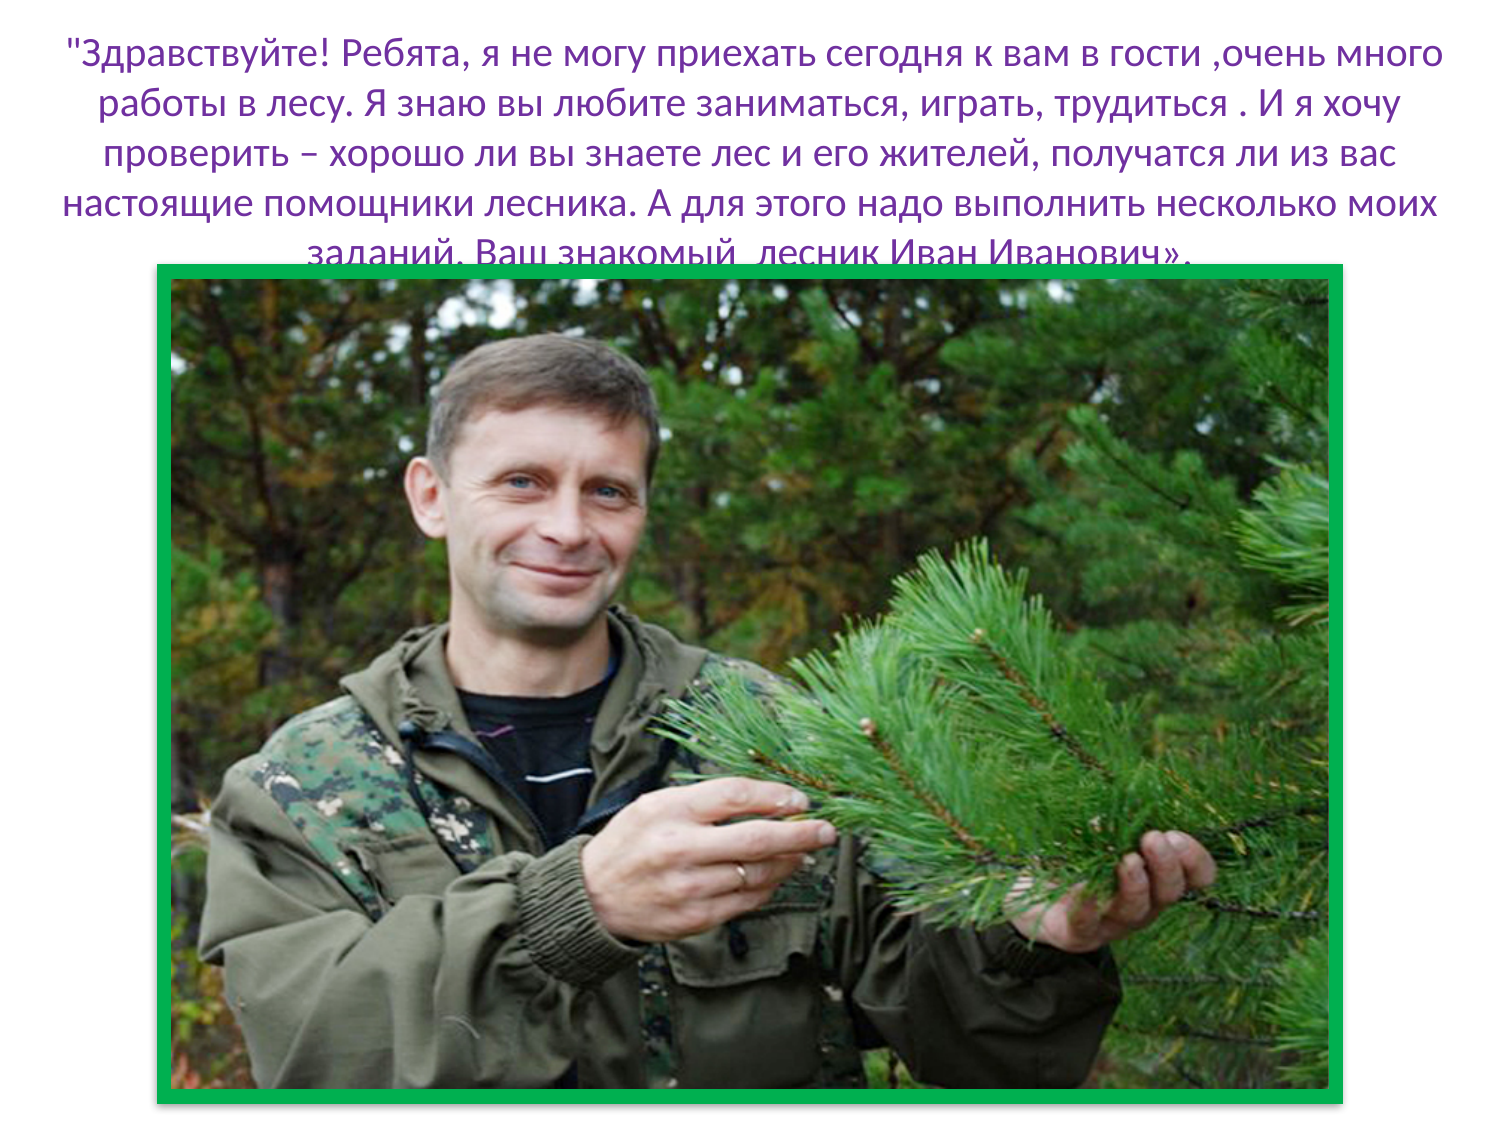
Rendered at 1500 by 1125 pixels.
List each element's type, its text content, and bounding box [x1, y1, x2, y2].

picture [170, 278, 1329, 1090]
title "Здравствуйте! Ребята, я не могу приехать сегодня к вам в гости ,очень много работы в лесу. Я знаю вы любите заниматься, играть, трудиться . И я хочу проверить – хорошо ли вы знаете лес и его жителей, получатся ли из вас настоящие помощники лесника. А для этого надо выполнить несколько моих заданий. Ваш знакомый лесник Иван Иванович». [0, 66, 1500, 233]
